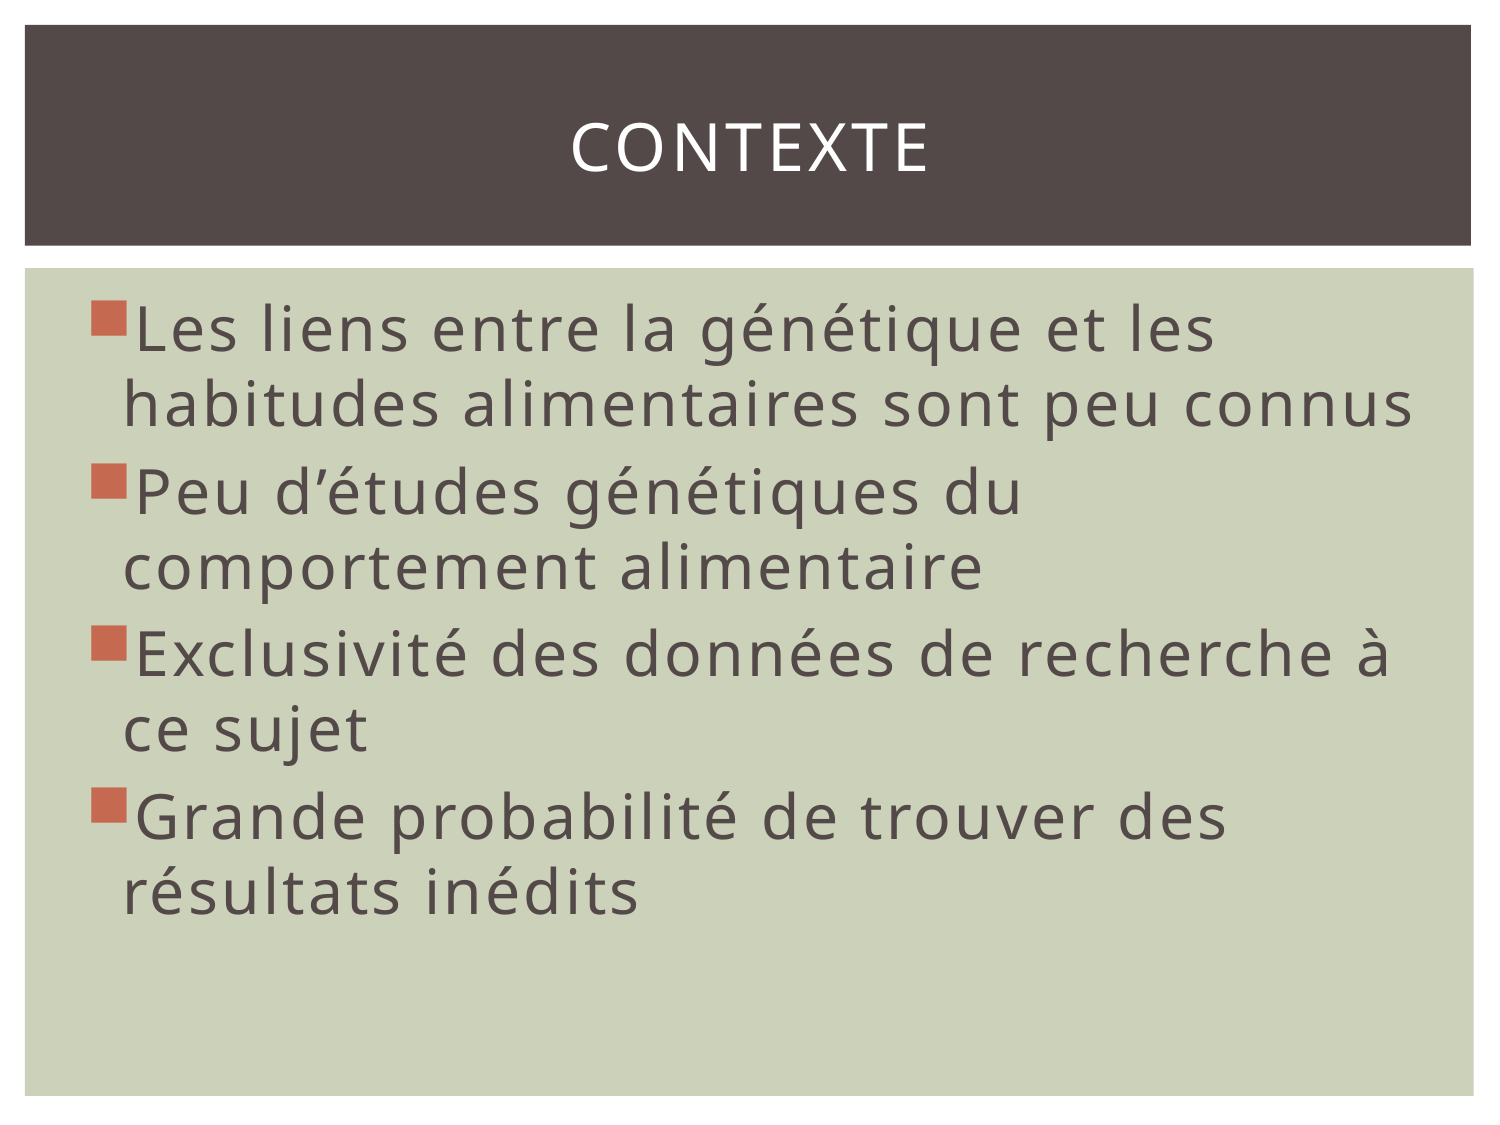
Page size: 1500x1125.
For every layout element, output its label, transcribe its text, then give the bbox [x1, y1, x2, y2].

list Les liens entre la génétique et les habitudes alimentaires sont peu connus Peu d’études génétiques du comportement alimentaire Exclusivité des données de recherche à ce sujet Grande probabilité de trouver des résultats inédits [62, 281, 1442, 1005]
title Contexte [62, 58, 1438, 232]
